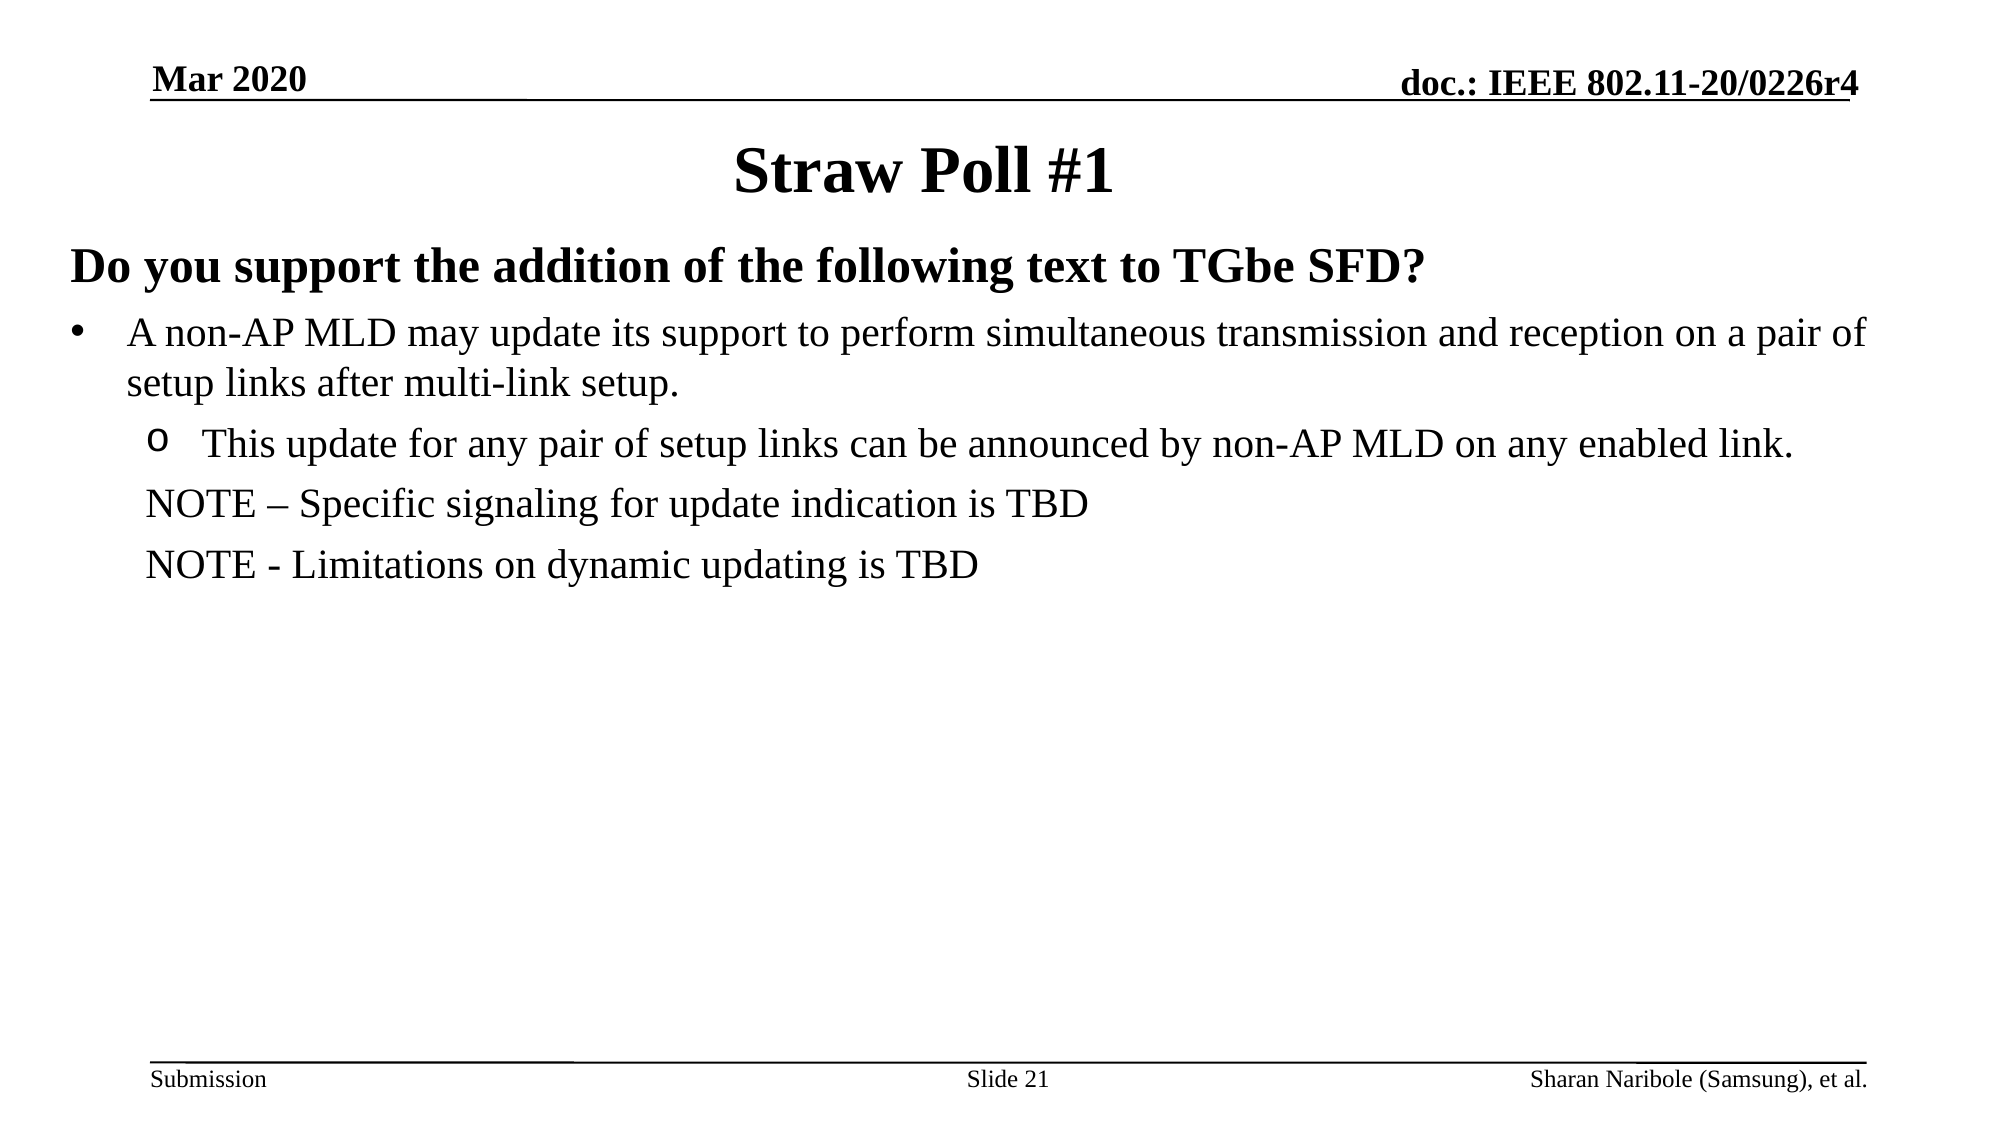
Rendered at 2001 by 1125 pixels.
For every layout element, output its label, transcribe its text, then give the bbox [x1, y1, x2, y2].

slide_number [152, 54, 563, 100]
list Do you support the addition of the following text to TGbe SFD? A non-AP MLD may update its support to perform simultaneous transmission and reception on a pair of setup links after multi-link setup. This update for any pair of setup links can be announced by non-AP MLD on any enabled link. NOTE – Specific signaling for update indication is TBD NOTE - Limitations on dynamic updating is TBD [55, 224, 1962, 900]
slide_number Slide 21 [950, 1061, 1067, 1123]
footer Sharan Naribole (Samsung), et al. [1171, 1061, 1869, 1093]
title Straw Poll #1 [74, 78, 1775, 224]
